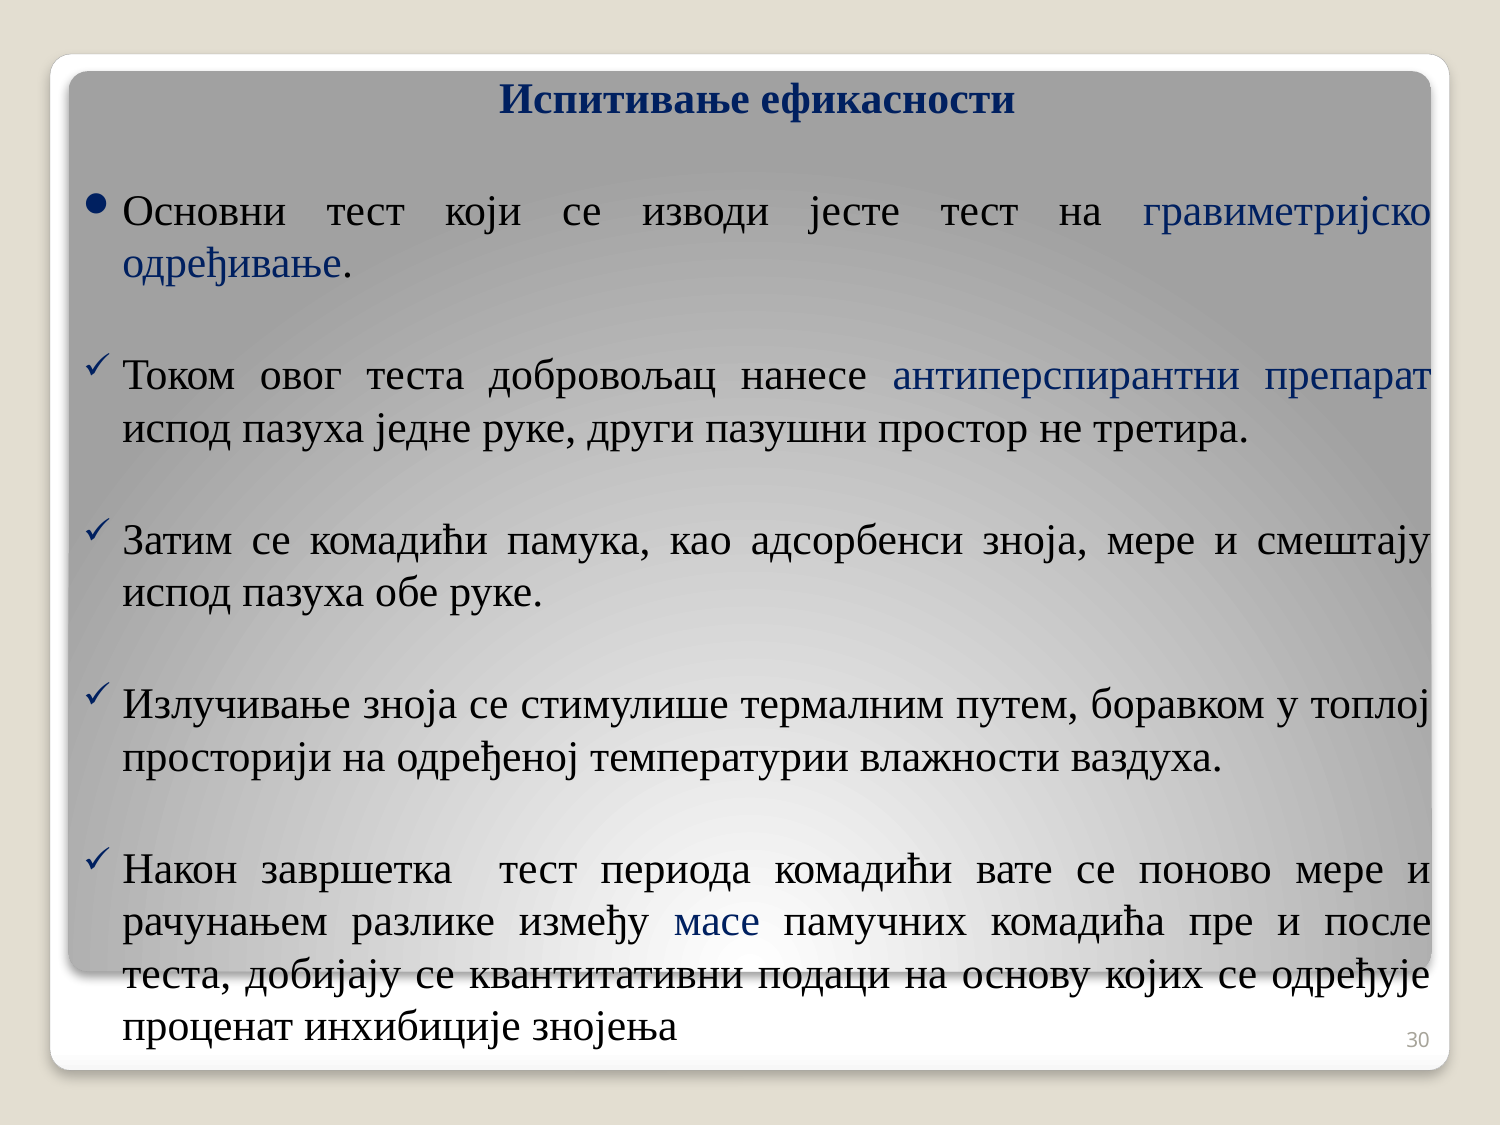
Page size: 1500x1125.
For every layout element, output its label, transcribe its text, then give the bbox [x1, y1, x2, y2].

list Испитивање ефикасности Основни тест који се изводи јесте тест на гравиметријско одређивање. Током овог теста добровољац нанесе антиперспирантни препарат испод пазуха једне руке, други пазушни простор не третира. Затим се комадићи памука, као адсорбенси зноја, мере и смештају испод пазуха обе руке. Излучивање зноја се стимулише термалним путем, боравком у топлој просторији на одређеној температурии влажности ваздуха. Након завршетка тест периода комадићи вате се поново мере и рачунањем разлике између масе памучних комадића пре и после теста, добијају се квантитативни подаци на основу којих се одређује проценат инхибиције знојења [53, 54, 1447, 1071]
slide_number 30 [1369, 1002, 1445, 1063]
